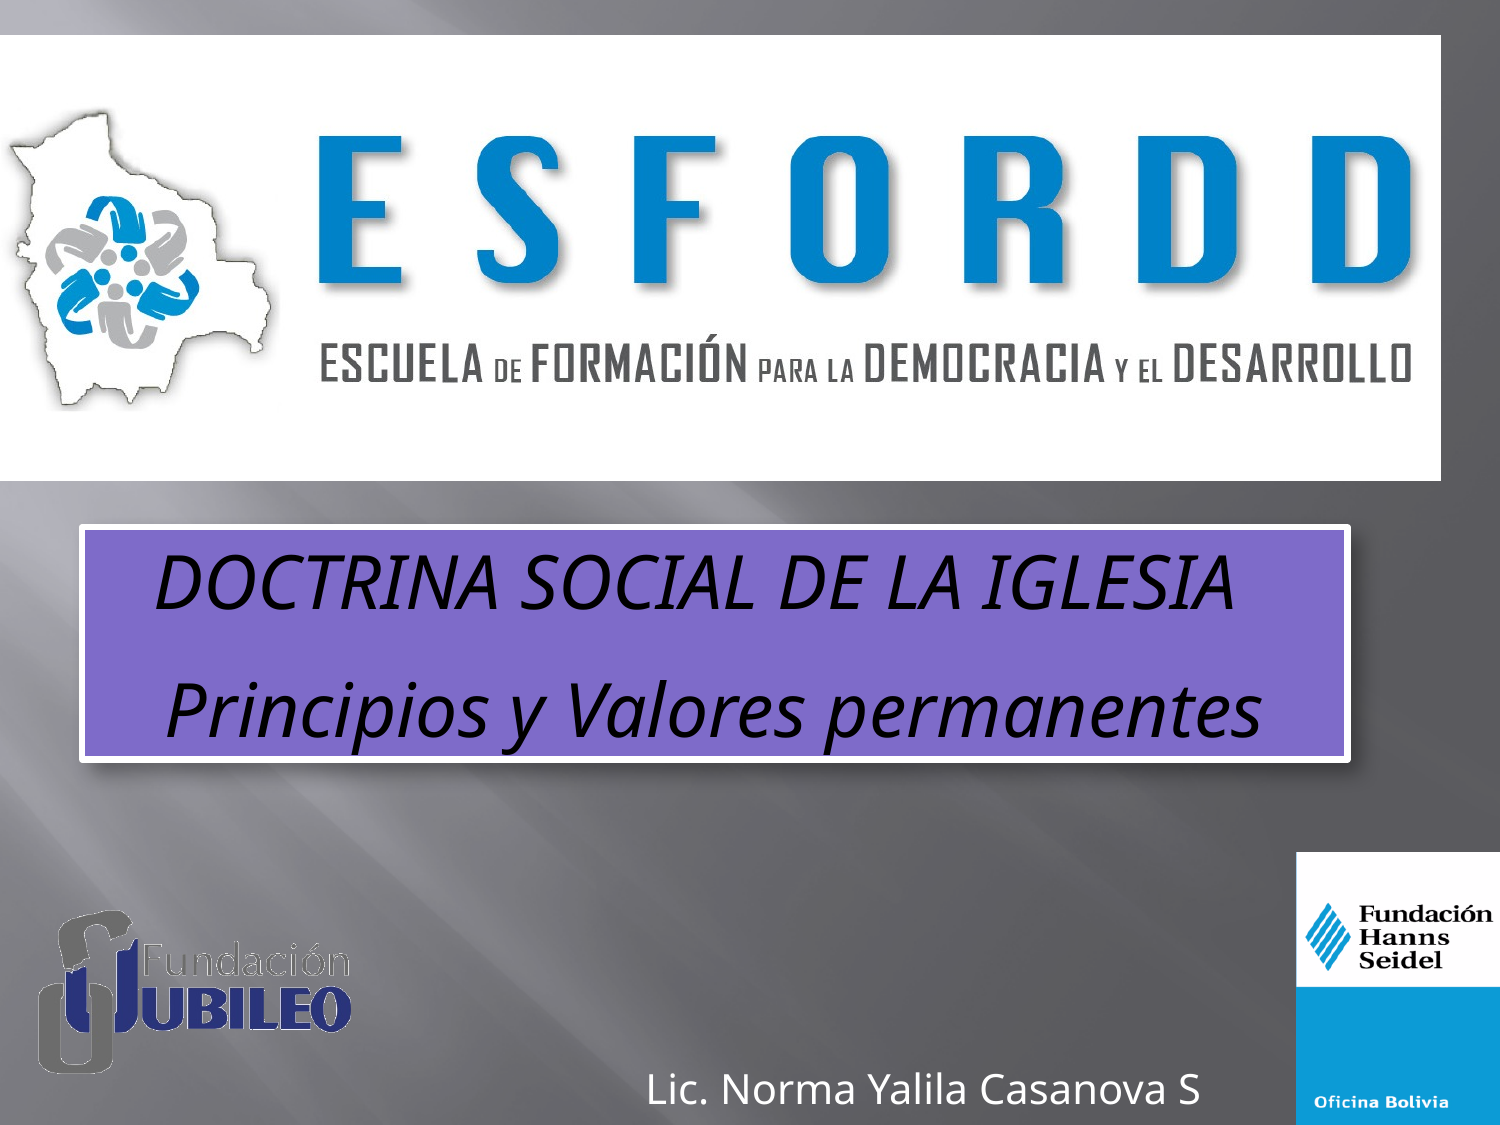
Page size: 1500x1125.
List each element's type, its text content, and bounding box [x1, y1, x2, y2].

picture [1370, 1100, 1378, 1107]
picture [1359, 1100, 1367, 1107]
picture [1399, 1096, 1413, 1107]
picture [34, 902, 355, 1081]
text_box DOCTRINA SOCIAL DE LA IGLESIA Principios y Valores permanentes [79, 524, 1351, 763]
picture [1343, 1100, 1349, 1107]
subtitle Lic. Norma Yalila Casanova S [398, 1055, 1296, 1125]
picture [1440, 1100, 1448, 1107]
picture [1296, 852, 1500, 987]
picture [0, 34, 1441, 481]
picture [1423, 1100, 1431, 1107]
picture [1322, 1097, 1326, 1107]
picture [1315, 1097, 1319, 1107]
picture [1329, 1096, 1334, 1107]
